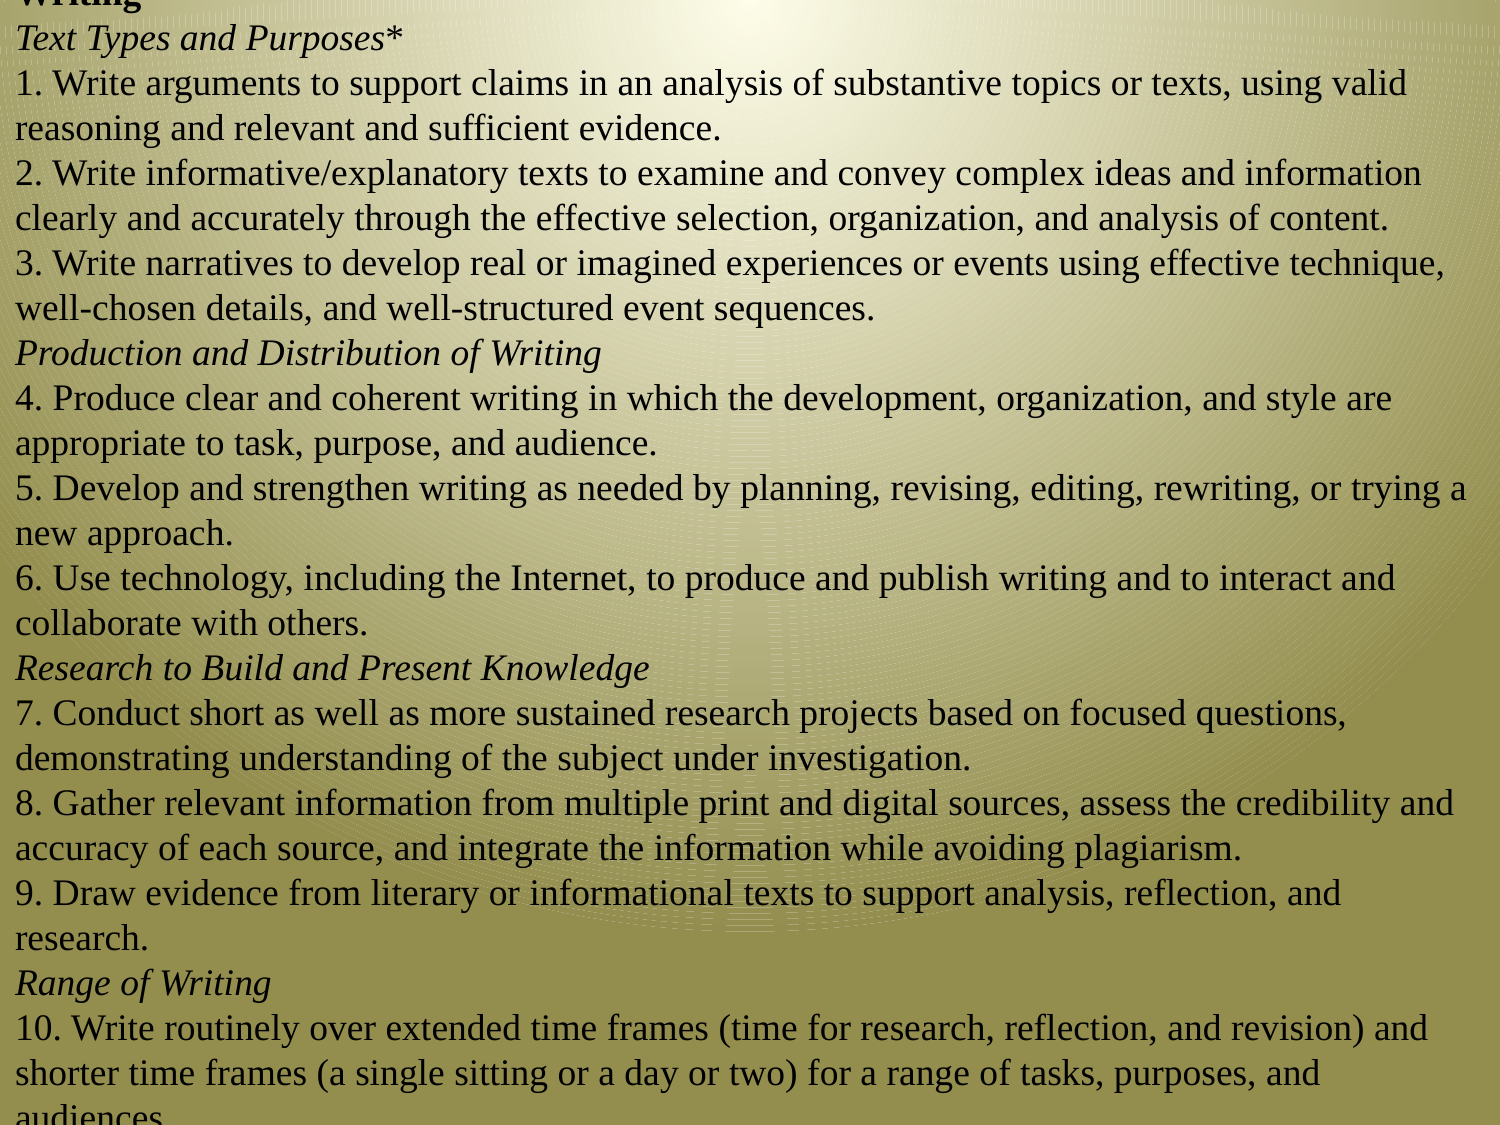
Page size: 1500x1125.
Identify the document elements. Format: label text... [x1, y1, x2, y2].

text_box Writing Text Types and Purposes* 1. Write arguments to support claims in an analysis of substantive topics or texts, using valid reasoning and relevant and sufficient evidence. 2. Write informative/explanatory texts to examine and convey complex ideas and information clearly and accurately through the effective selection, organization, and analysis of content. 3. Write narratives to develop real or imagined experiences or events using effective technique, well-chosen details, and well-structured event sequences. Production and Distribution of Writing 4. Produce clear and coherent writing in which the development, organization, and style are appropriate to task, purpose, and audience. 5. Develop and strengthen writing as needed by planning, revising, editing, rewriting, or trying a new approach. 6. Use technology, including the Internet, to produce and publish writing and to interact and collaborate with others. Research to Build and Present Knowledge 7. Conduct short as well as more sustained research projects based on focused questions, demonstrating understanding of the subject under investigation. 8. Gather relevant information from multiple print and digital sources, assess the credibility and accuracy of each source, and integrate the information while avoiding plagiarism. 9. Draw evidence from literary or informational texts to support analysis, reflection, and research. Range of Writing 10. Write routinely over extended time frames (time for research, reflection, and revision) and shorter time frames (a single sitting or a day or two) for a range of tasks, purposes, and audiences. [0, 0, 1500, 1125]
